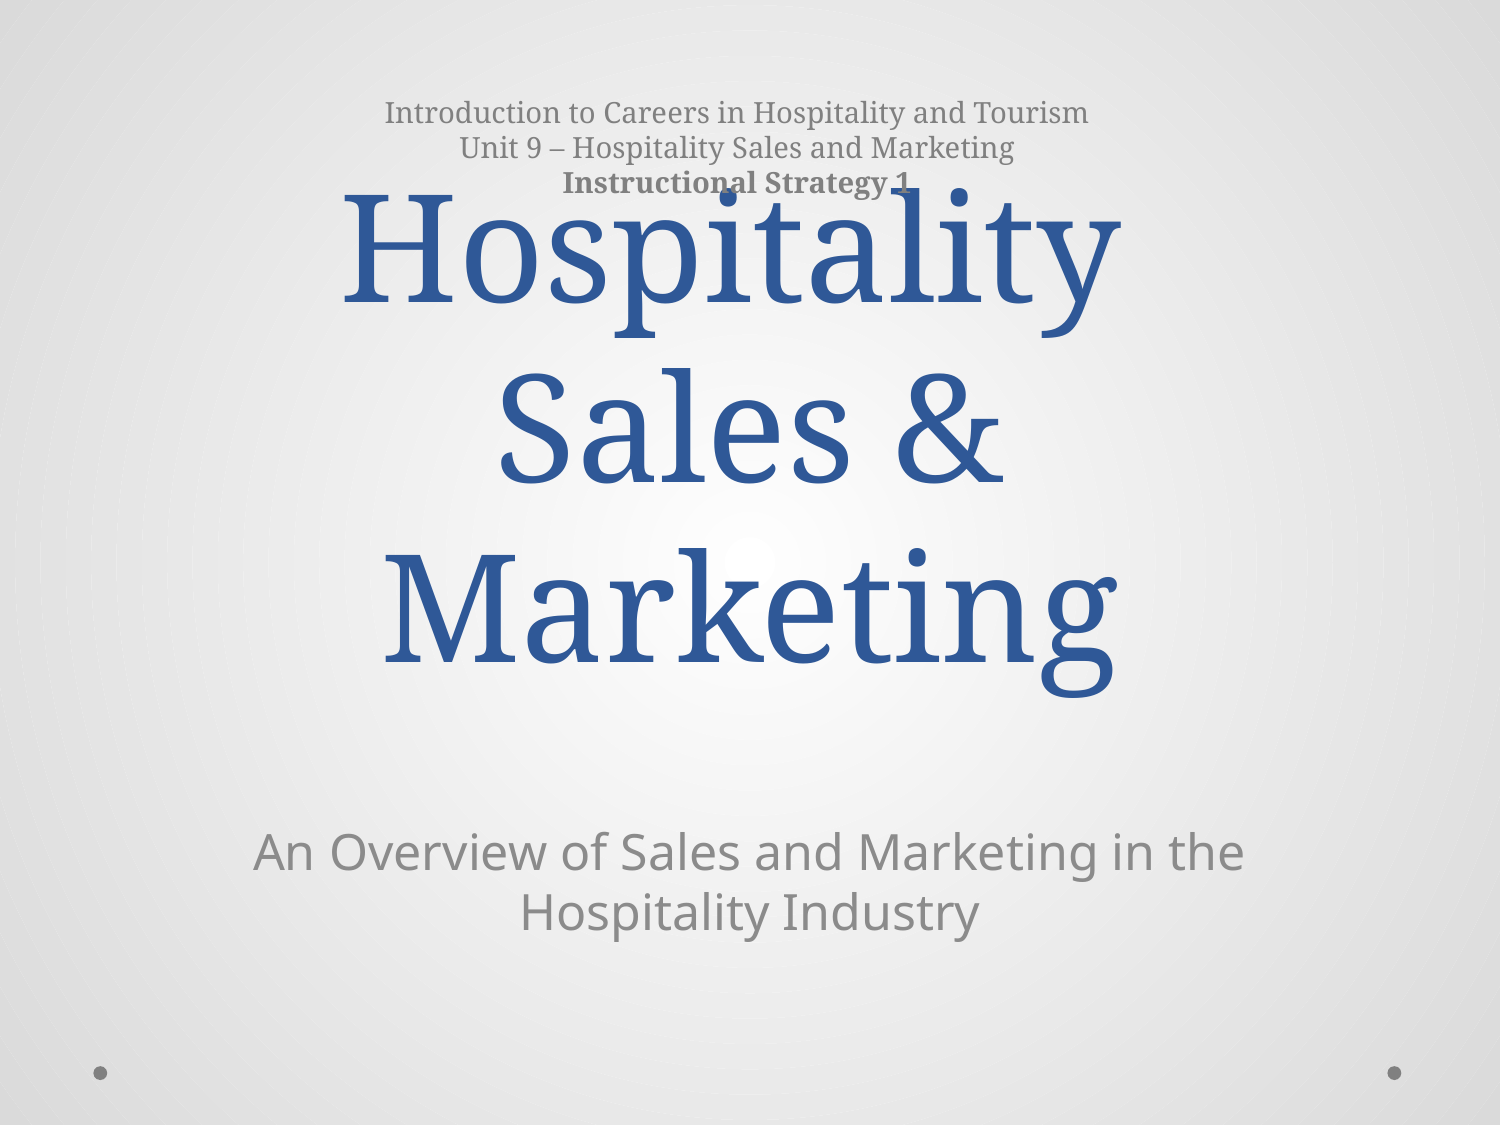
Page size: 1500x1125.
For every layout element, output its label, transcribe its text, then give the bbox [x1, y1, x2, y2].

text_box Introduction to Careers in Hospitality and Tourism Unit 9 – Hospitality Sales and Marketing Instructional Strategy 1 [212, 87, 1263, 208]
title Hospitality Sales & Marketing [112, 312, 1388, 700]
subtitle An Overview of Sales and Marketing in the Hospitality Industry [225, 812, 1275, 1013]
